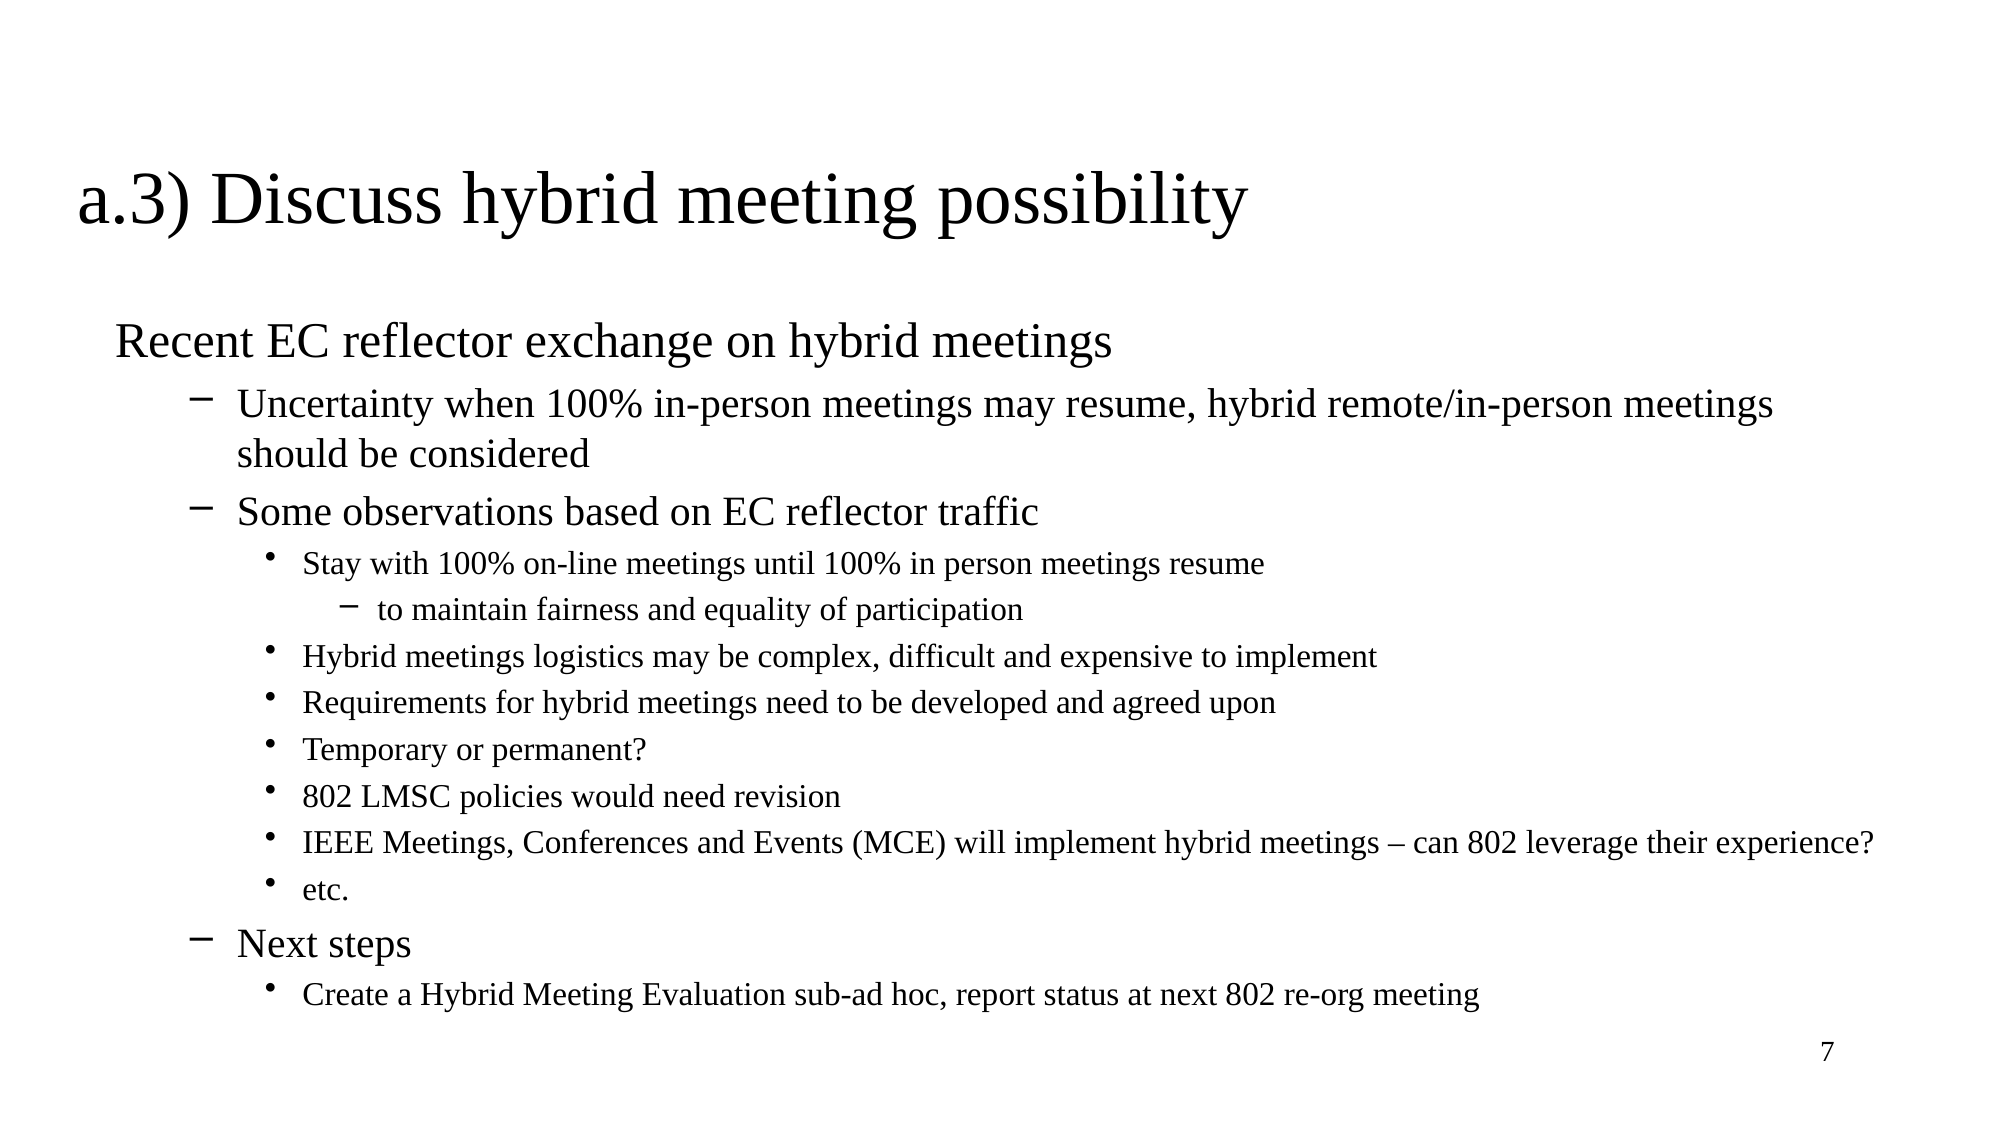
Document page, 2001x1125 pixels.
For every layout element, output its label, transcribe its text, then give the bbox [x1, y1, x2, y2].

list Recent EC reflector exchange on hybrid meetings Uncertainty when 100% in-person meetings may resume, hybrid remote/in-person meetings should be considered Some observations based on EC reflector traffic Stay with 100% on-line meetings until 100% in person meetings resume to maintain fairness and equality of participation Hybrid meetings logistics may be complex, difficult and expensive to implement Requirements for hybrid meetings need to be developed and agreed upon Temporary or permanent? 802 LMSC policies would need revision IEEE Meetings, Conferences and Events (MCE) will implement hybrid meetings – can 802 leverage their experience? etc. Next steps Create a Hybrid Meeting Evaluation sub-ad hoc, report status at next 802 re-org meeting [99, 299, 1913, 1063]
title a.3) Discuss hybrid meeting possibility [62, 99, 1901, 288]
slide_number 7 [1433, 1024, 1851, 1101]
